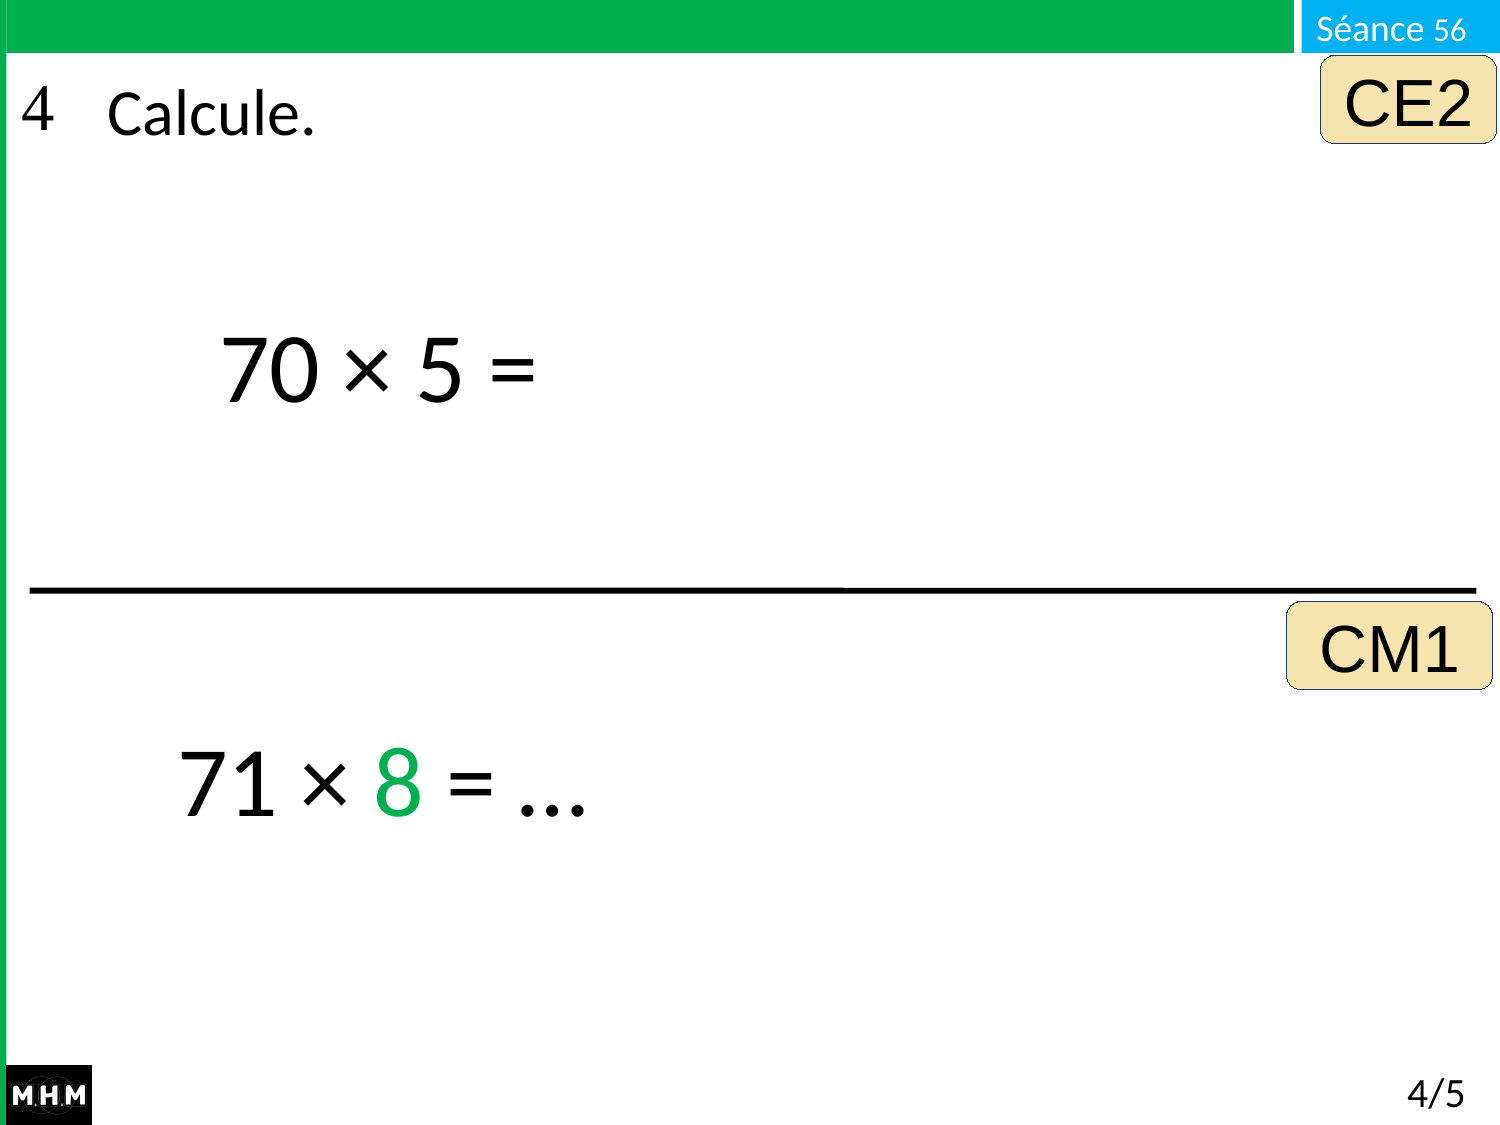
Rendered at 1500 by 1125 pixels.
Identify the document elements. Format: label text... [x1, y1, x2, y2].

text_box 71 × 8 = … [96, 708, 669, 844]
picture [6, 1065, 92, 1125]
text_box CM1 [1286, 601, 1493, 690]
title Calcule. [92, 71, 1387, 158]
text_box 70 × 5 = [96, 295, 684, 430]
list 4/5 [1373, 1064, 1500, 1125]
text_box CE2 [1320, 55, 1497, 144]
